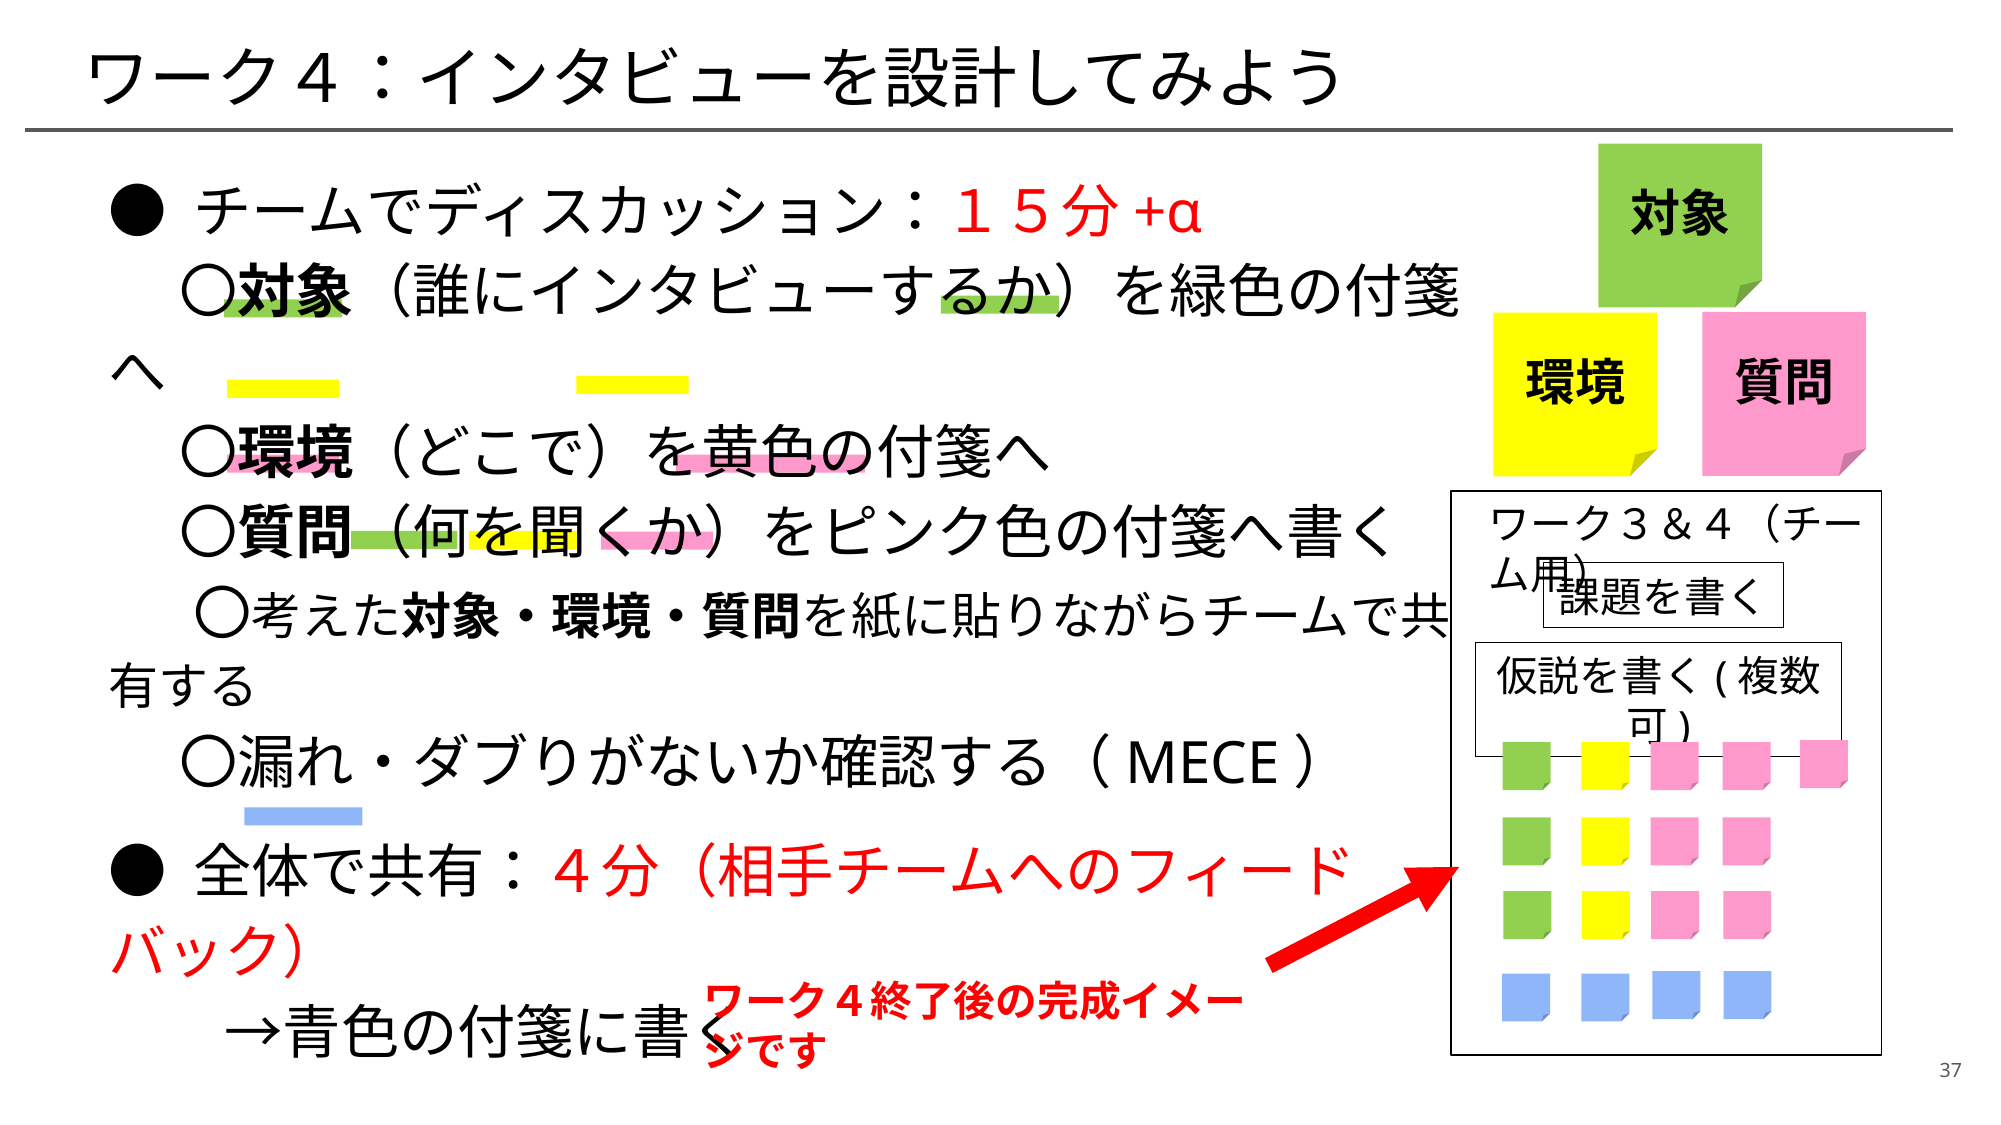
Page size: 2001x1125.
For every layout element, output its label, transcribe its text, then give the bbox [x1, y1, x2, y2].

text_box [1720, 815, 1773, 868]
text_box [1650, 969, 1703, 1022]
text_box [1500, 739, 1553, 793]
text_box [1579, 971, 1632, 1024]
text_box [1721, 889, 1774, 942]
text_box [1648, 739, 1701, 793]
text_box [1500, 815, 1553, 868]
title ワーク４：インタビューを設計してみよう [68, 21, 1764, 136]
text_box [1579, 889, 1633, 942]
text_box ワーク４終了後の完成イメージです [688, 967, 1293, 1083]
text_box 課題を書く [1543, 562, 1784, 628]
text_box [1797, 738, 1850, 791]
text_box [1268, 866, 1460, 966]
list ● チームでディスカッション：１５分+α 〇対象（誰にインタビューするか）を緑色の付箋へ 〇環境（どこで）を黄色の付箋へ 〇質問（何を聞くか）をピンク色の付箋へ書く 〇考えた対象・環境・質問を紙に貼りながらチームで共有する 〇漏れ・ダブりがないか確認する（MECE） ● 全体で共有：４分（相手チームへのフィードバック） →青色の付箋に書く [68, 148, 1482, 896]
text_box [1648, 815, 1701, 868]
text_box [1579, 739, 1632, 793]
text_box [1720, 739, 1773, 793]
text_box 対象 [1596, 141, 1765, 310]
text_box [1501, 889, 1554, 942]
text_box [1449, 489, 1884, 1057]
slide_number 37 [1857, 1027, 1977, 1114]
text_box [1499, 971, 1553, 1024]
text_box [1721, 969, 1774, 1022]
text_box 環境 [1491, 310, 1660, 479]
text_box [1579, 815, 1632, 868]
text_box 質問 [1700, 309, 1869, 478]
text_box [1649, 889, 1702, 942]
text_box ワーク３＆４（チーム用） [1474, 490, 1905, 606]
text_box 仮説を書く(複数可) [1475, 642, 1842, 757]
